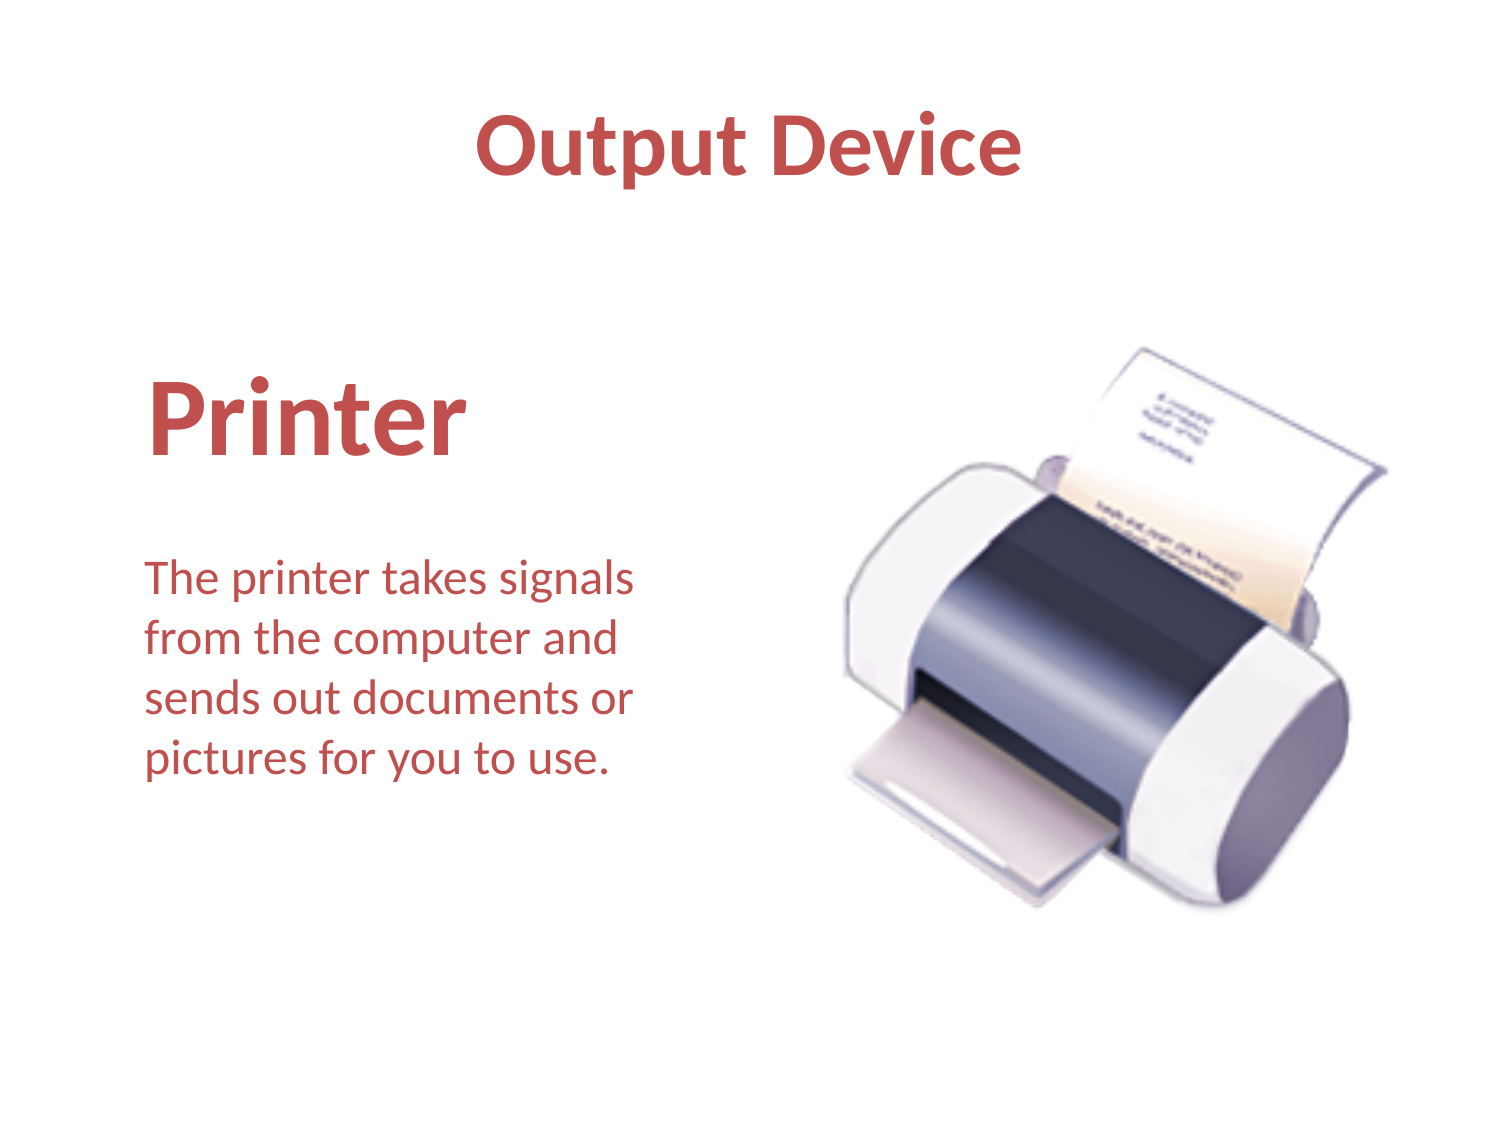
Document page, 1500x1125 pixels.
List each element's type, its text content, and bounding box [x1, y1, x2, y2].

picture [841, 344, 1392, 924]
text_box Printer [132, 335, 484, 486]
title Output Device [75, 45, 1425, 233]
text_box The printer takes signals from the computer and sends out documents or pictures for you to use. [129, 537, 707, 793]
